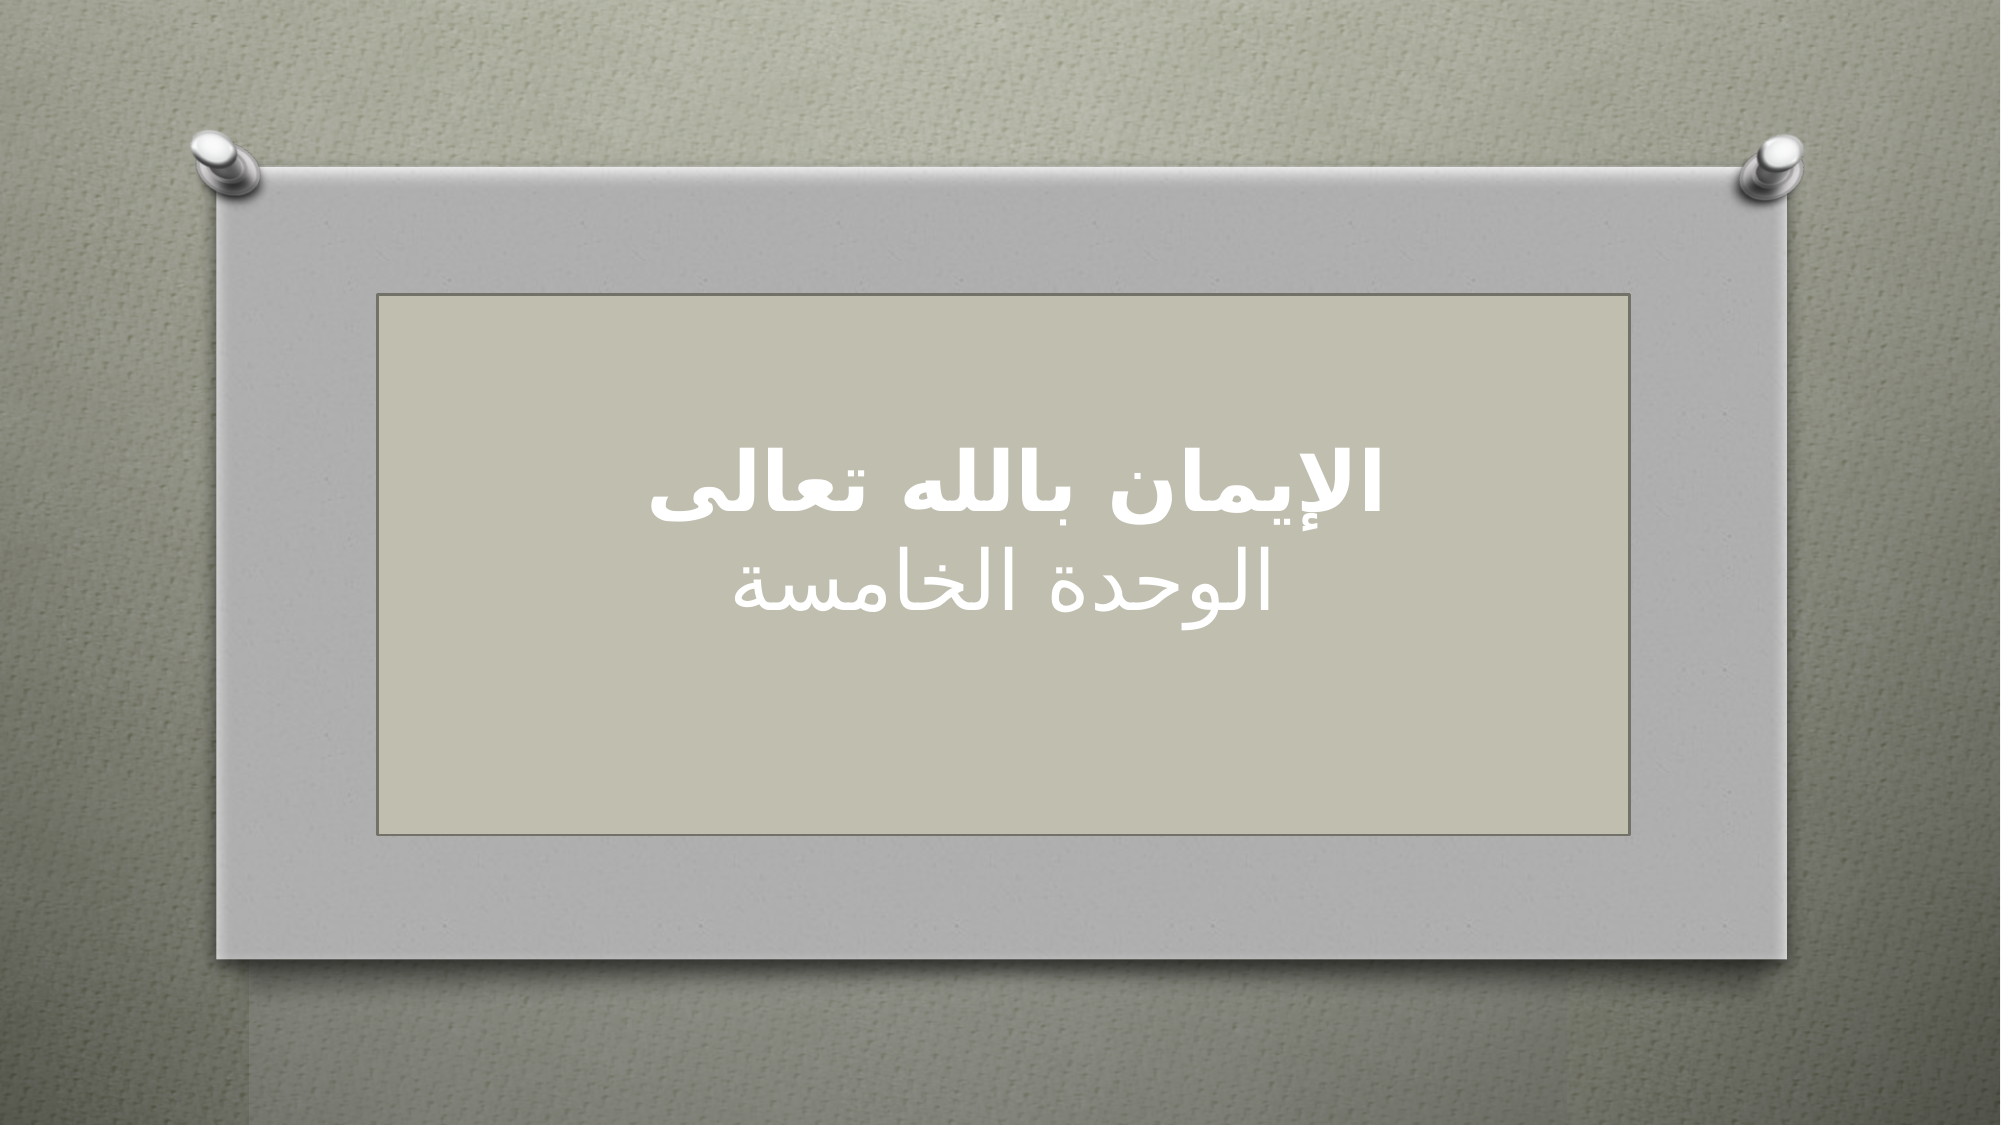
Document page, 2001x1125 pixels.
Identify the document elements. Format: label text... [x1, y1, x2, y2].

picture [155, 94, 305, 229]
title الإيمان بالله تعالى الوحدة الخامسة [376, 293, 1631, 836]
picture [1707, 104, 1854, 235]
